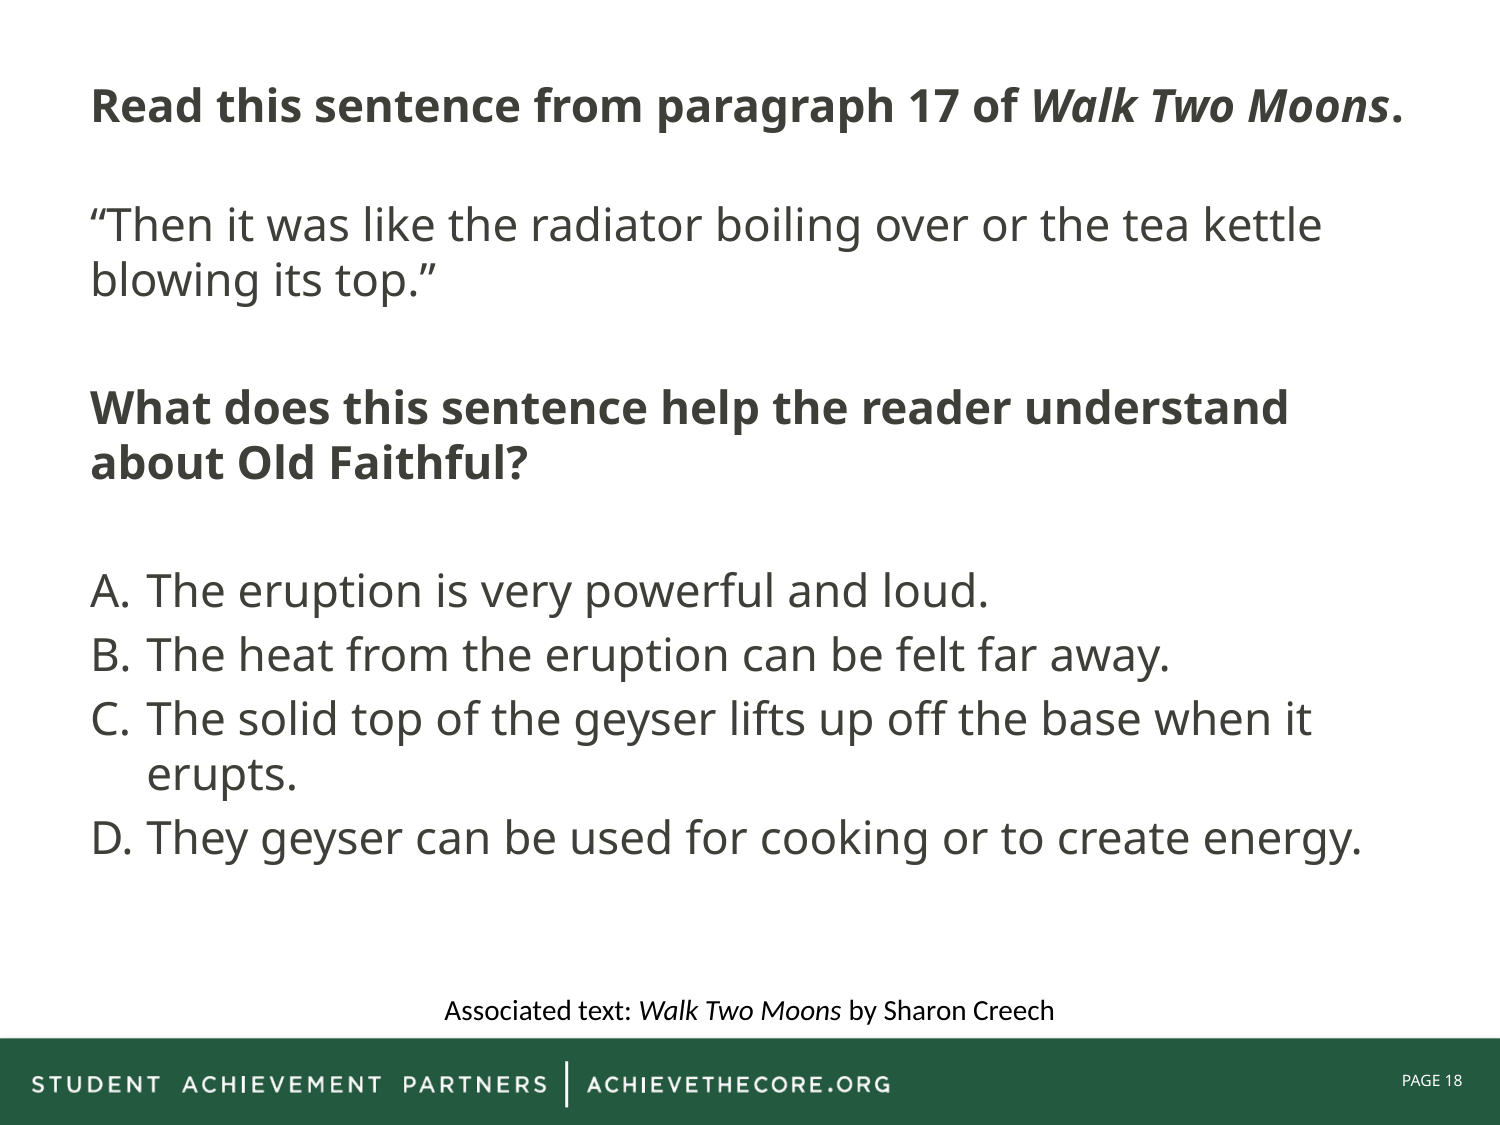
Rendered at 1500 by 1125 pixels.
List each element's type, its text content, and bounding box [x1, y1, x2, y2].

text_box Associated text: Walk Two Moons by Sharon Creech [429, 983, 1071, 1034]
list Read this sentence from paragraph 17 of Walk Two Moons. “Then it was like the radiator boiling over or the tea kettle blowing its top.” What does this sentence help the reader understand about Old Faithful? The eruption is very powerful and loud. The heat from the eruption can be felt far away. The solid top of the geyser lifts up off the base when it erupts. They geyser can be used for cooking or to create energy. [75, 69, 1425, 984]
